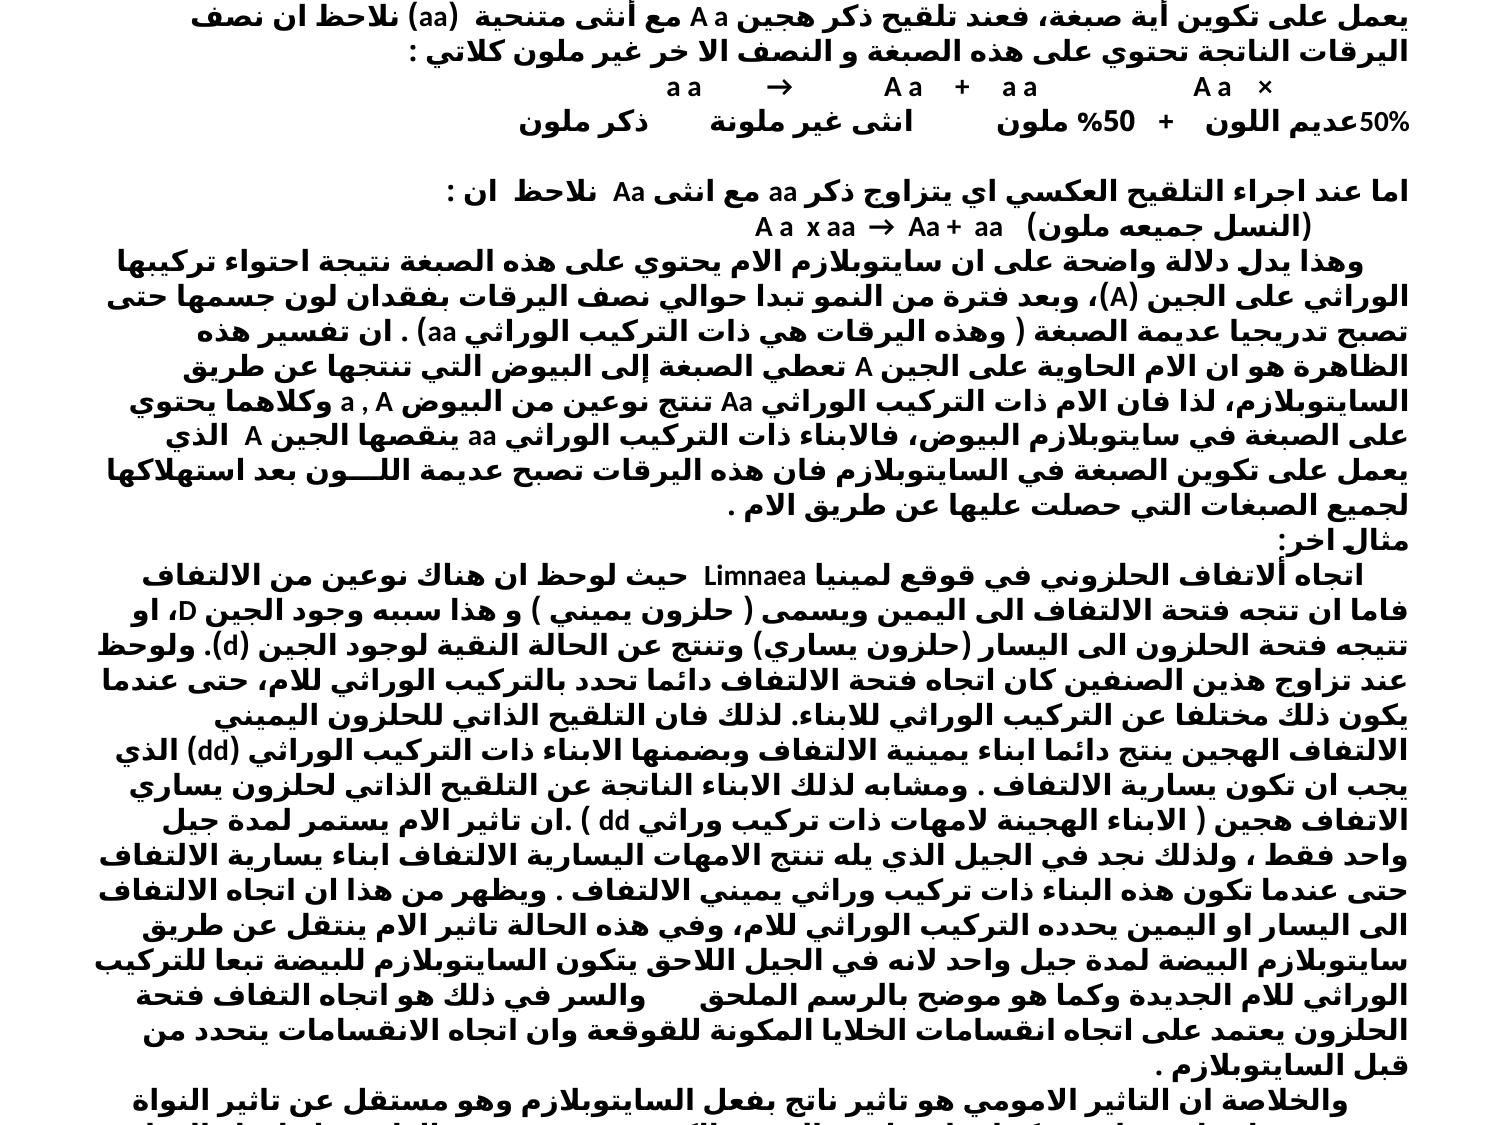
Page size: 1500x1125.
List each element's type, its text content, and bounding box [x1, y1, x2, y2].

title أـ التاثيرات الامية : Mitral effects اوضح العالم caspari تاثير الام في حشرة عثة الطحين ودرس صفتين، لون الجسم ولون والعيون لليرقات، فلون جسم اليرقات واللون القهوائي الداكن للعينيها سببهما صبغة الكاينورينين الموجودة في السايتوبلازم والناتجة عن وجود الجين A السائد على اليله المتنحي a و الذي لا يعمل على تكوين أية صبغة، فعند تلقيح ذكر هجين A a مع أنثى متنحية (aa) نلاحظ ان نصف اليرقات الناتجة تحتوي على هذه الصبغة و النصف الا خر غير ملون كلاتي : a a → A a + a a A a × 50%عديم اللون + 50% ملون انثى غير ملونة ذكر ملون اما عند اجراء التلقيح العكسي اي يتزاوج ذكر aa مع انثى Aa نلاحظ ان : (النسل جميعه ملون) A a x aa → Aa + aa وهذا يدل دلالة واضحة على ان سايتوبلازم الام يحتوي على هذه الصبغة نتيجة احتواء تركيبها الوراثي على الجين (A)، وبعد فترة من النمو تبدا حوالي نصف اليرقات بفقدان لون جسمها حتى تصبح تدريجيا عديمة الصبغة ( وهذه اليرقات هي ذات التركيب الوراثي aa) . ان تفسير هذه الظاهرة هو ان الام الحاوية على الجين A تعطي الصبغة إلى البيوض التي تنتجها عن طريق السايتوبلازم، لذا فان الام ذات التركيب الوراثي Aa تنتج نوعين من البيوض a , A وكلاهما يحتوي على الصبغة في سايتوبلازم البيوض، فالابناء ذات التركيب الوراثي aa ينقصها الجين A الذي يعمل على تكوين الصبغة في السايتوبلازم فان هذه اليرقات تصبح عديمة اللـــون بعد استهلاكها لجميع الصبغات التي حصلت عليها عن طريق الام . مثال اخر: اتجاه ألاتفاف الحلزوني في قوقع لمينيا Limnaea حيث لوحظ ان هناك نوعين من الالتفاف فاما ان تتجه فتحة الالتفاف الى اليمين ويسمى ( حلزون يميني ) و هذا سببه وجود الجين D، او تتيجه فتحة الحلزون الى اليسار (حلزون يساري) وتنتج عن الحالة النقية لوجود الجين (d). ولوحظ عند تزاوج هذين الصنفين كان اتجاه فتحة الالتفاف دائما تحدد بالتركيب الوراثي للام، حتى عندما يكون ذلك مختلفا عن التركيب الوراثي للابناء. لذلك فان التلقيح الذاتي للحلزون اليميني الالتفاف الهجين ينتج دائما ابناء يمينية الالتفاف وبضمنها الابناء ذات التركيب الوراثي (dd) الذي يجب ان تكون يسارية الالتفاف . ومشابه لذلك الابناء الناتجة عن التلقيح الذاتي لحلزون يساري الاتفاف هجين ( الابناء الهجينة لامهات ذات تركيب وراثي dd ) .ان تاثير الام يستمر لمدة جيل واحد فقط ، ولذلك نجد في الجيل الذي يله تنتج الامهات اليسارية الالتفاف ابناء يسارية الالتفاف حتى عندما تكون هذه البناء ذات تركيب وراثي يميني الالتفاف . ويظهر من هذا ان اتجاه الالتفاف الى اليسار او اليمين يحدده التركيب الوراثي للام، وفي هذه الحالة تاثير الام ينتقل عن طريق سايتوبلازم البيضة لمدة جيل واحد لانه في الجيل اللاحق يتكون السايتوبلازم للبيضة تبعا للتركيب الوراثي للام الجديدة وكما هو موضح بالرسم الملحق والسر في ذلك هو اتجاه التفاف فتحة الحلزون يعتمد على اتجاه انقسامات الخلايا المكونة للقوقعة وان اتجاه الانقسامات يتحدد من قبل السايتوبلازم . والخلاصة ان التاثير الامومي هو تاثير ناتج بفعل السايتوبلازم وهو مستقل عن تاثير النواة وينتج عنه تاثيرات مظهرية كما شاهدنا في الصبغة الكينورينين في عثة الطحين او اتجاه التفاف الحلزون، ولكن هذا التاثير هو ليس اجراء ذاتي للسايتوبلازم بل انه يختفي بعد ان يحل محله منتوج لجين نووي مناسب . [75, 19, 1425, 1094]
